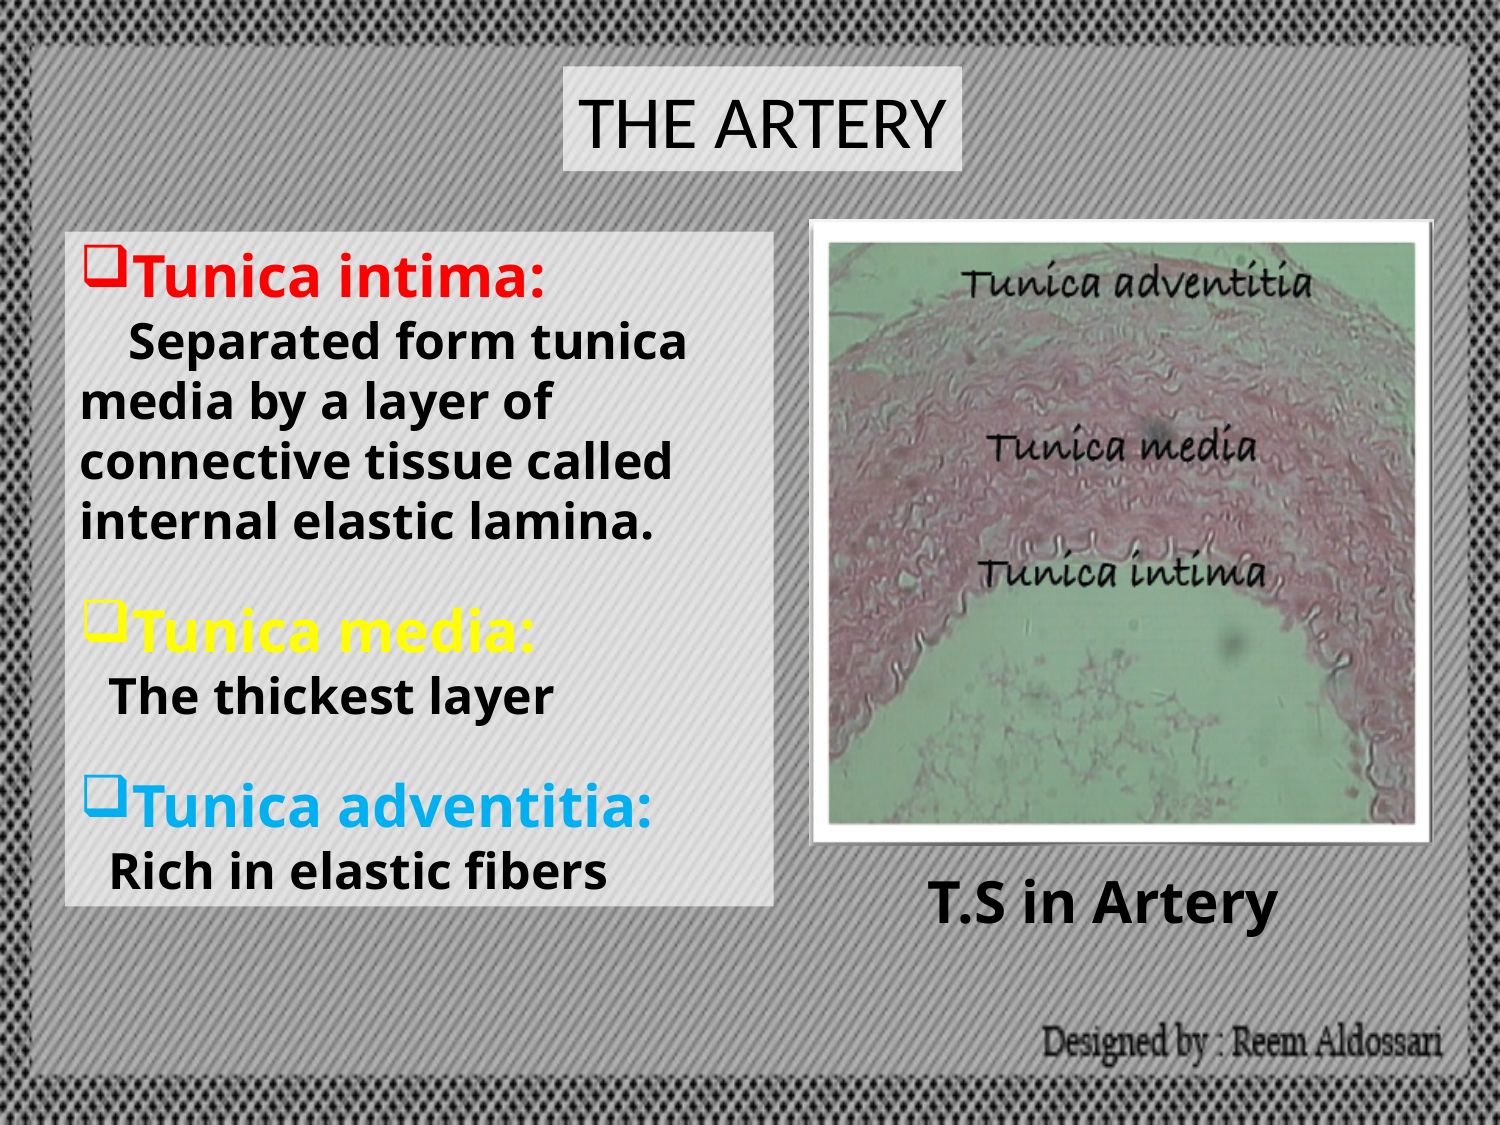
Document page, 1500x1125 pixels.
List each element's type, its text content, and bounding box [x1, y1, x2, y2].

picture [0, 0, 1500, 1125]
text_box T.S in Artery [912, 857, 1294, 943]
text_box Tunica intima: Separated form tunica media by a layer of connective tissue called internal elastic lamina. Tunica media: The thickest layer Tunica adventitia: Rich in elastic fibers [64, 231, 774, 907]
text_box THE ARTERY [563, 66, 963, 172]
